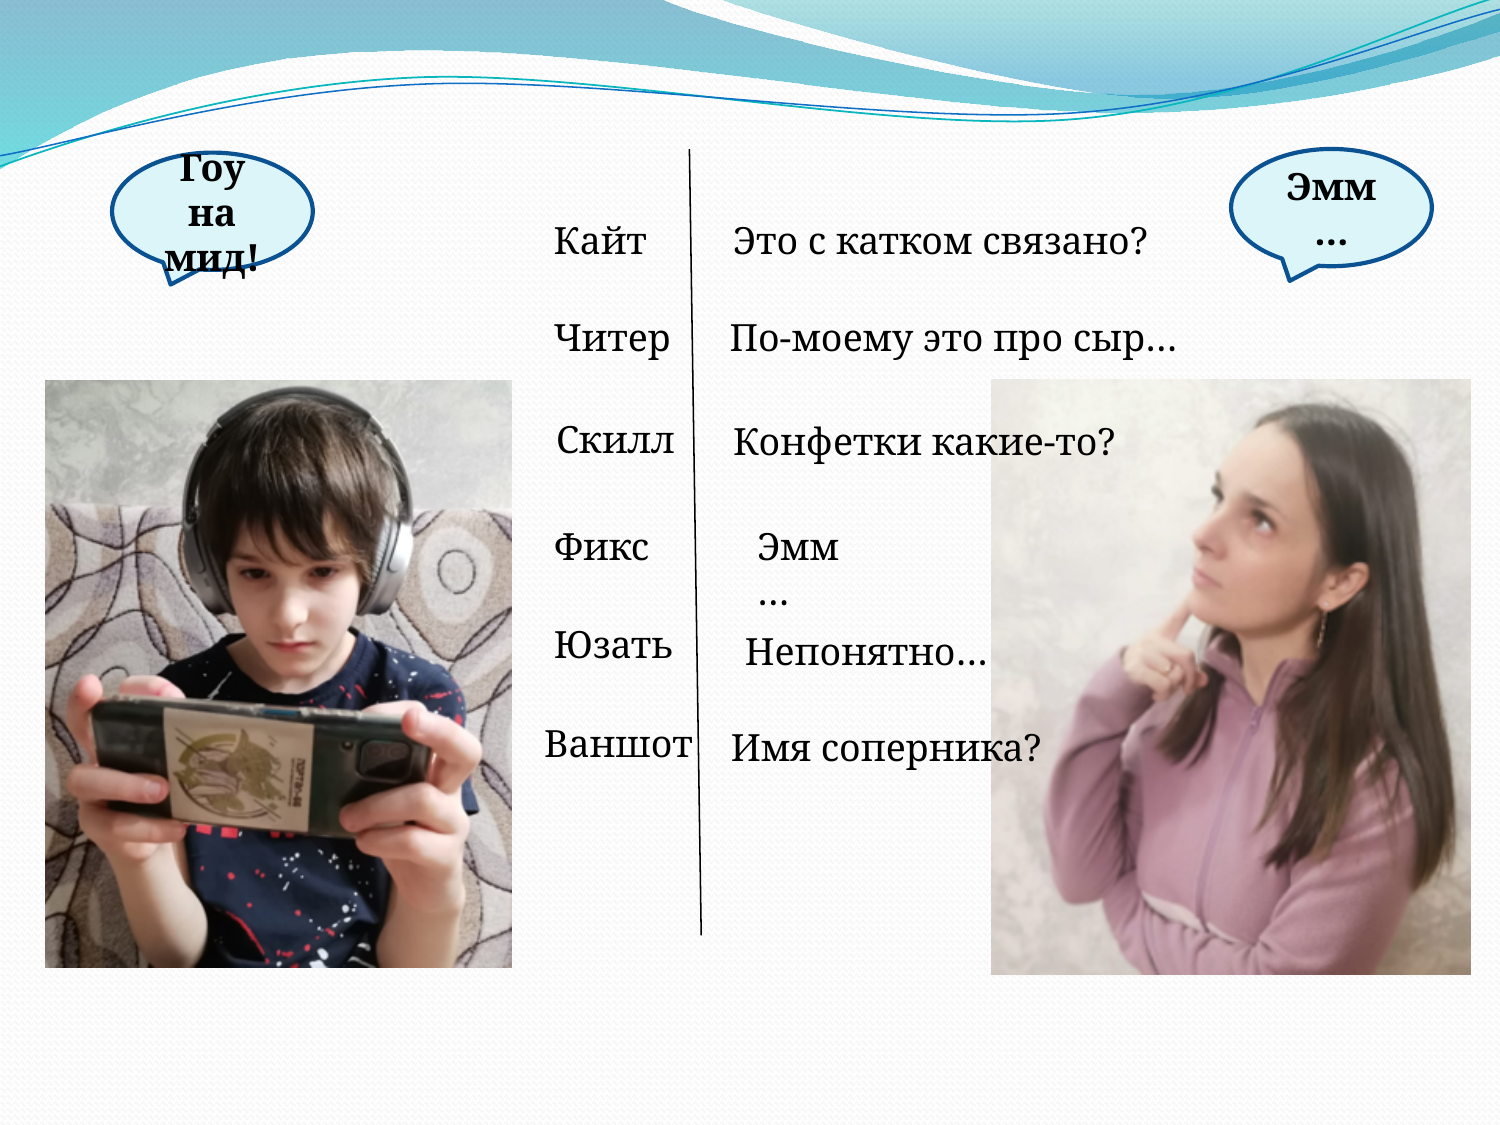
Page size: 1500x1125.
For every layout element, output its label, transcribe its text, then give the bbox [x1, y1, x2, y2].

text_box Имя соперника? [716, 716, 984, 777]
text_box Скилл [541, 408, 682, 469]
text_box Фикс [539, 515, 665, 576]
text_box Эмм… [742, 515, 879, 620]
picture [991, 379, 1471, 975]
text_box Непонятно… [730, 620, 984, 680]
text_box Кайт [538, 209, 662, 270]
text_box Конфетки какие-то? [718, 410, 984, 471]
text_box Это с катком связано? [718, 209, 1163, 270]
text_box Эмм… [1228, 146, 1434, 283]
text_box Ваншот [529, 712, 682, 773]
text_box По-моему это про сыр… [714, 306, 1193, 367]
text_box Читер [538, 306, 682, 367]
picture [45, 379, 512, 968]
text_box Гоу на мид! [109, 150, 315, 287]
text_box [689, 148, 702, 936]
text_box Юзать [539, 613, 682, 673]
